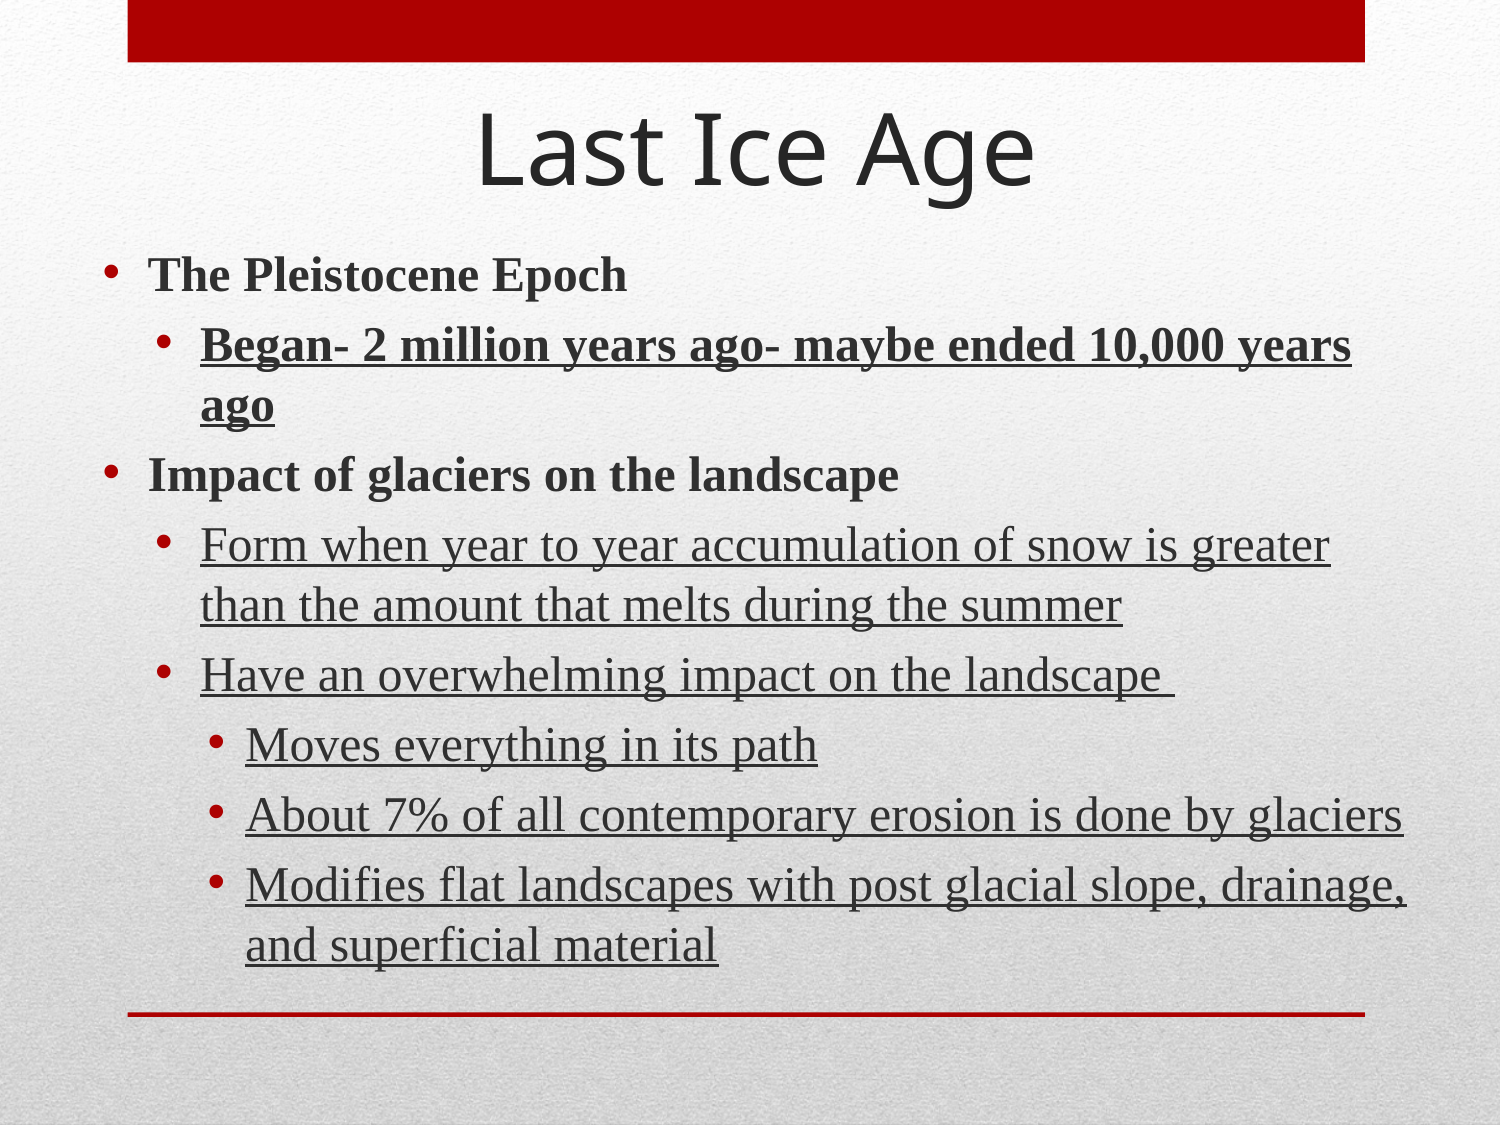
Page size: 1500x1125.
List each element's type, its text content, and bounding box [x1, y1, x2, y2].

list The Pleistocene Epoch Began- 2 million years ago- maybe ended 10,000 years ago Impact of glaciers on the landscape Form when year to year accumulation of snow is greater than the amount that melts during the summer Have an overwhelming impact on the landscape Moves everything in its path About 7% of all contemporary erosion is done by glaciers Modifies flat landscapes with post glacial slope, drainage, and superficial material [87, 212, 1425, 1000]
title Last Ice Age [187, 24, 1325, 212]
